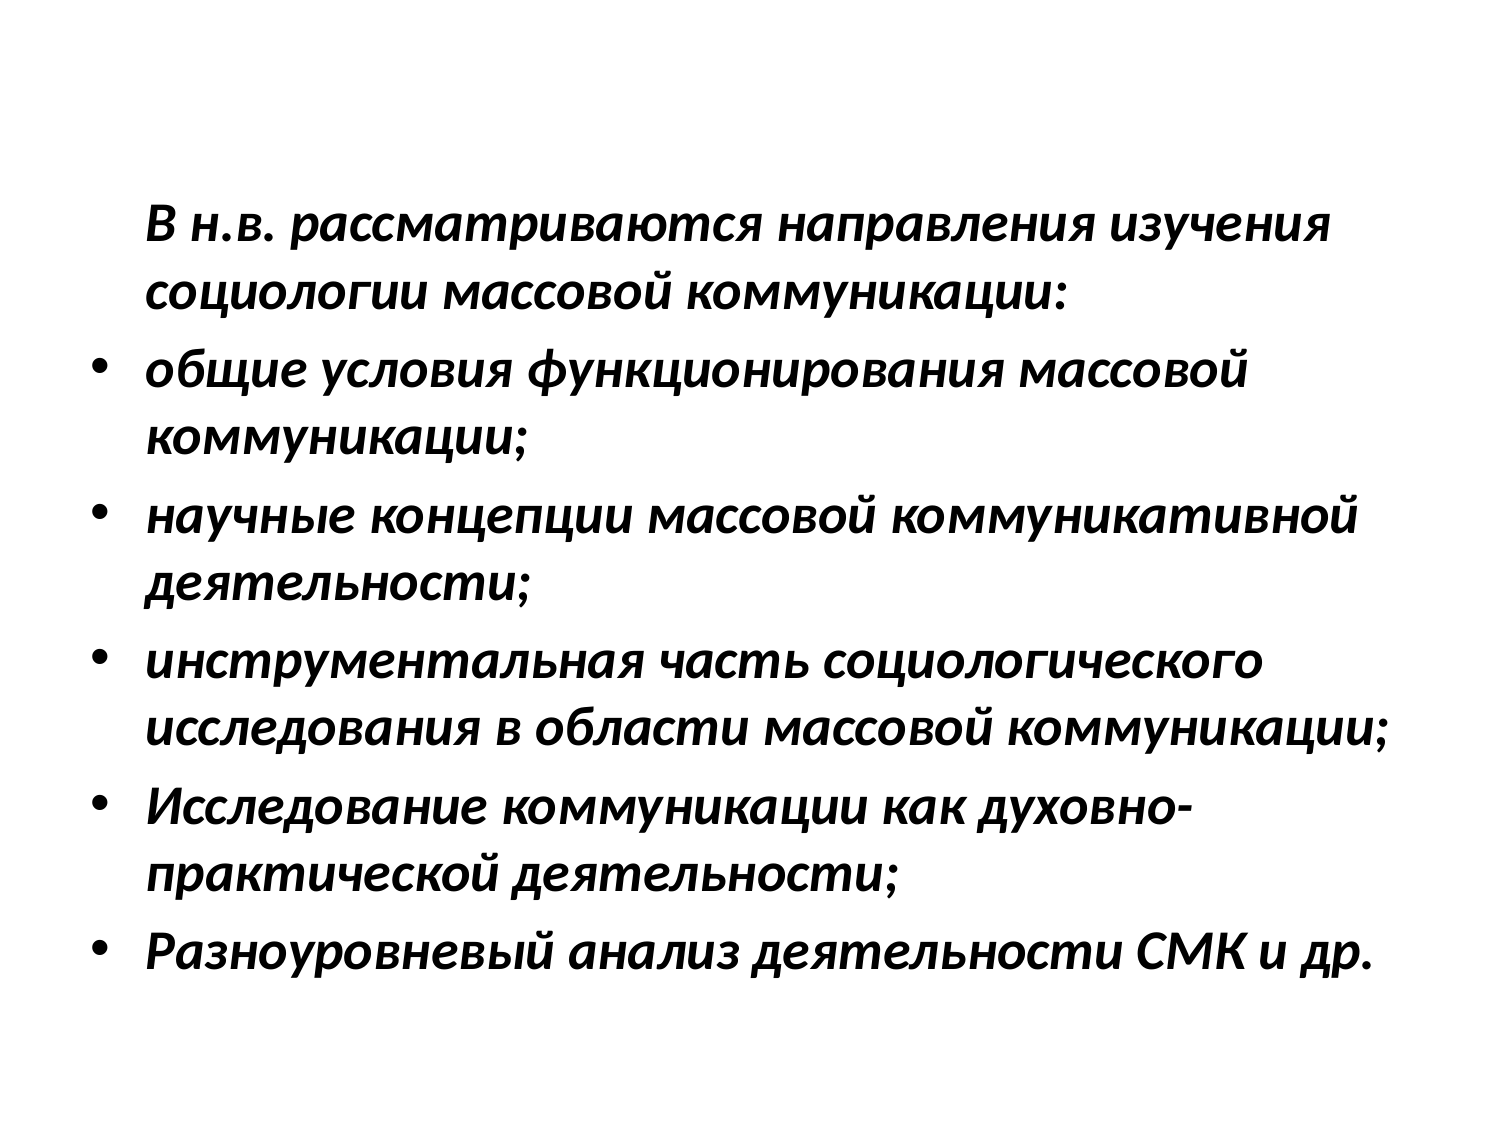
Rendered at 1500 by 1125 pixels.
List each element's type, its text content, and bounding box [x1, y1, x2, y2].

list В н.в. рассматриваются направления изучения социологии массовой коммуникации: общие условия функционирования массовой коммуникации; научные концепции массовой коммуникативной деятельности; инструментальная часть социологического исследования в области массовой коммуникации; Исследование коммуникации как духовно-практической деятельности; Разноуровневый анализ деятельности СМК и др. [75, 99, 1425, 1005]
